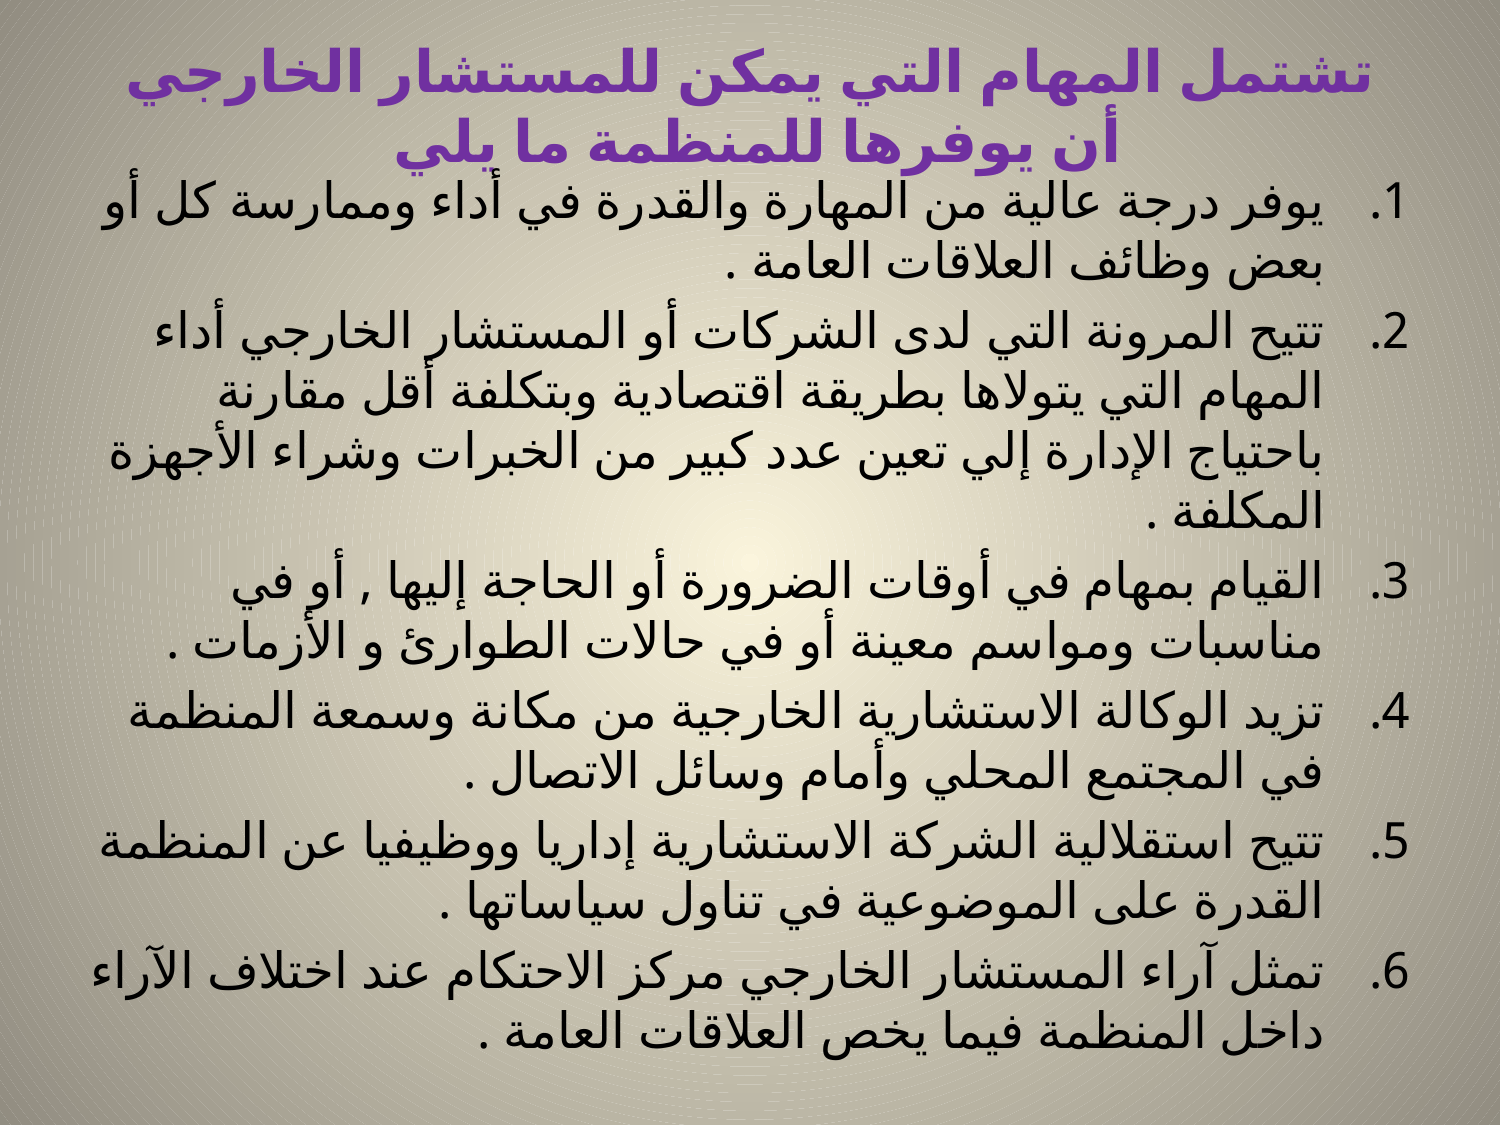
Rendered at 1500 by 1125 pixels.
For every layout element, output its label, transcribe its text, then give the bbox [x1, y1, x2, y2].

list يوفر درجة عالية من المهارة والقدرة في أداء وممارسة كل أو بعض وظائف العلاقات العامة . تتيح المرونة التي لدى الشركات أو المستشار الخارجي أداء المهام التي يتولاها بطريقة اقتصادية وبتكلفة أقل مقارنة باحتياج الإدارة إلي تعين عدد كبير من الخبرات وشراء الأجهزة المكلفة . القيام بمهام في أوقات الضرورة أو الحاجة إليها , أو في مناسبات ومواسم معينة أو في حالات الطوارئ و الأزمات . تزيد الوكالة الاستشارية الخارجية من مكانة وسمعة المنظمة في المجتمع المحلي وأمام وسائل الاتصال . تتيح استقلالية الشركة الاستشارية إداريا ووظيفيا عن المنظمة القدرة على الموضوعية في تناول سياساتها . تمثل آراء المستشار الخارجي مركز الاحتكام عند اختلاف الآراء داخل المنظمة فيما يخص العلاقات العامة . [75, 160, 1425, 1125]
title تشتمل المهام التي يمكن للمستشار الخارجي أن يوفرها للمنظمة ما يلي [75, 45, 1425, 160]
